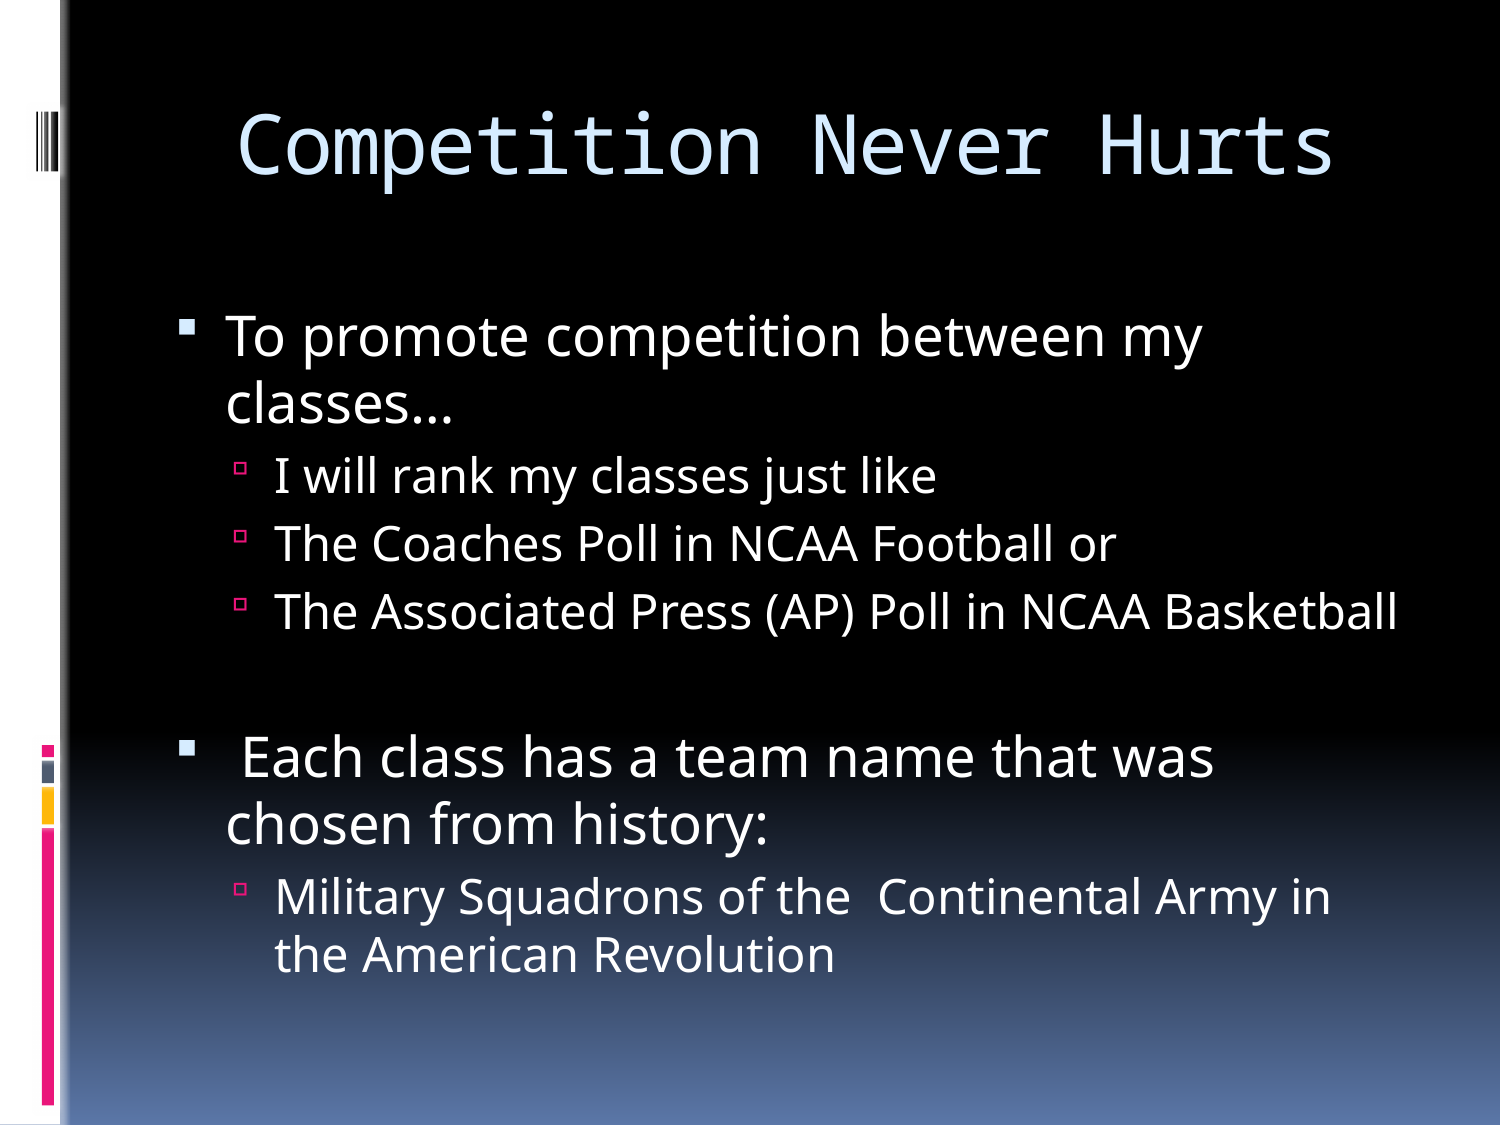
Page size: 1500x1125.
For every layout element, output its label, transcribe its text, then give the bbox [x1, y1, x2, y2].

title Competition Never Hurts [150, 83, 1425, 234]
list To promote competition between my classes… I will rank my classes just like The Coaches Poll in NCAA Football or The Associated Press (AP) Poll in NCAA Basketball Each class has a team name that was chosen from history: Military Squadrons of the Continental Army in the American Revolution [150, 292, 1425, 1043]
